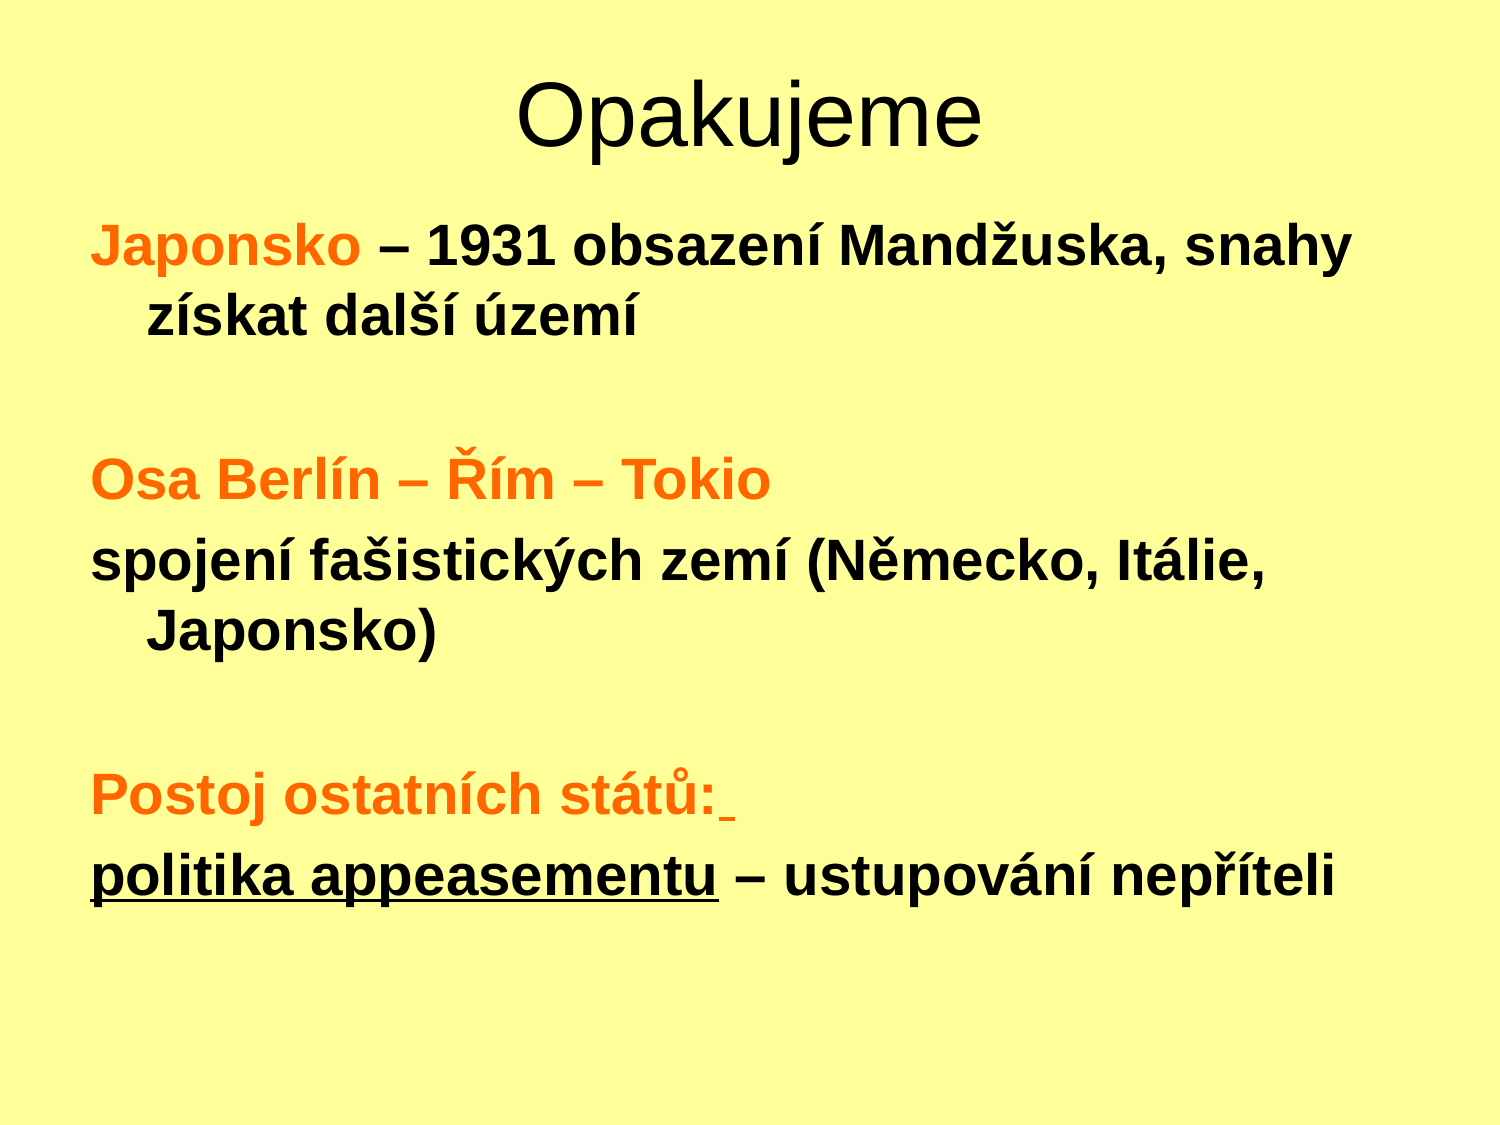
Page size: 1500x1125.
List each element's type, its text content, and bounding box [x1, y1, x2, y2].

list Japonsko – 1931 obsazení Mandžuska, snahy získat další území Osa Berlín – Řím – Tokio spojení fašistických zemí (Německo, Itálie, Japonsko) Postoj ostatních států: politika appeasementu – ustupování nepříteli [75, 200, 1425, 1005]
title Opakujeme [75, 45, 1425, 175]
